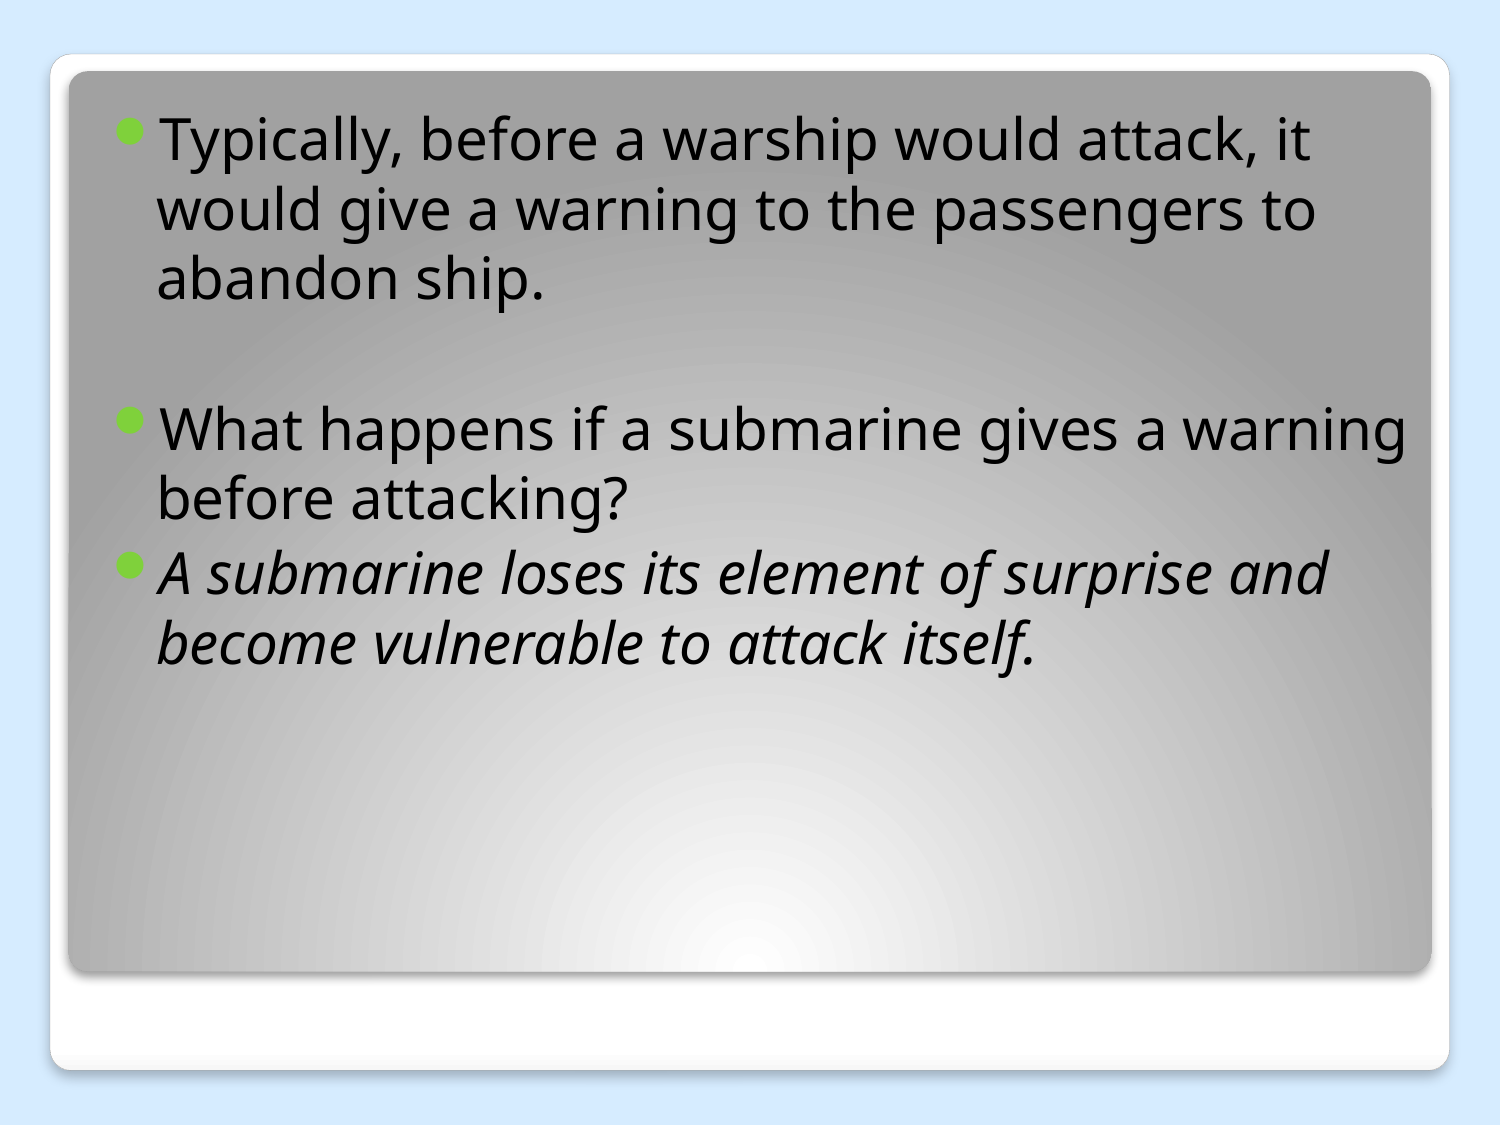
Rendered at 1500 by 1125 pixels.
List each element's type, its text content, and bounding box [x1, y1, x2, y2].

list Typically, before a warship would attack, it would give a warning to the passengers to abandon ship. What happens if a submarine gives a warning before attacking? A submarine loses its element of surprise and become vulnerable to attack itself. [82, 86, 1425, 774]
